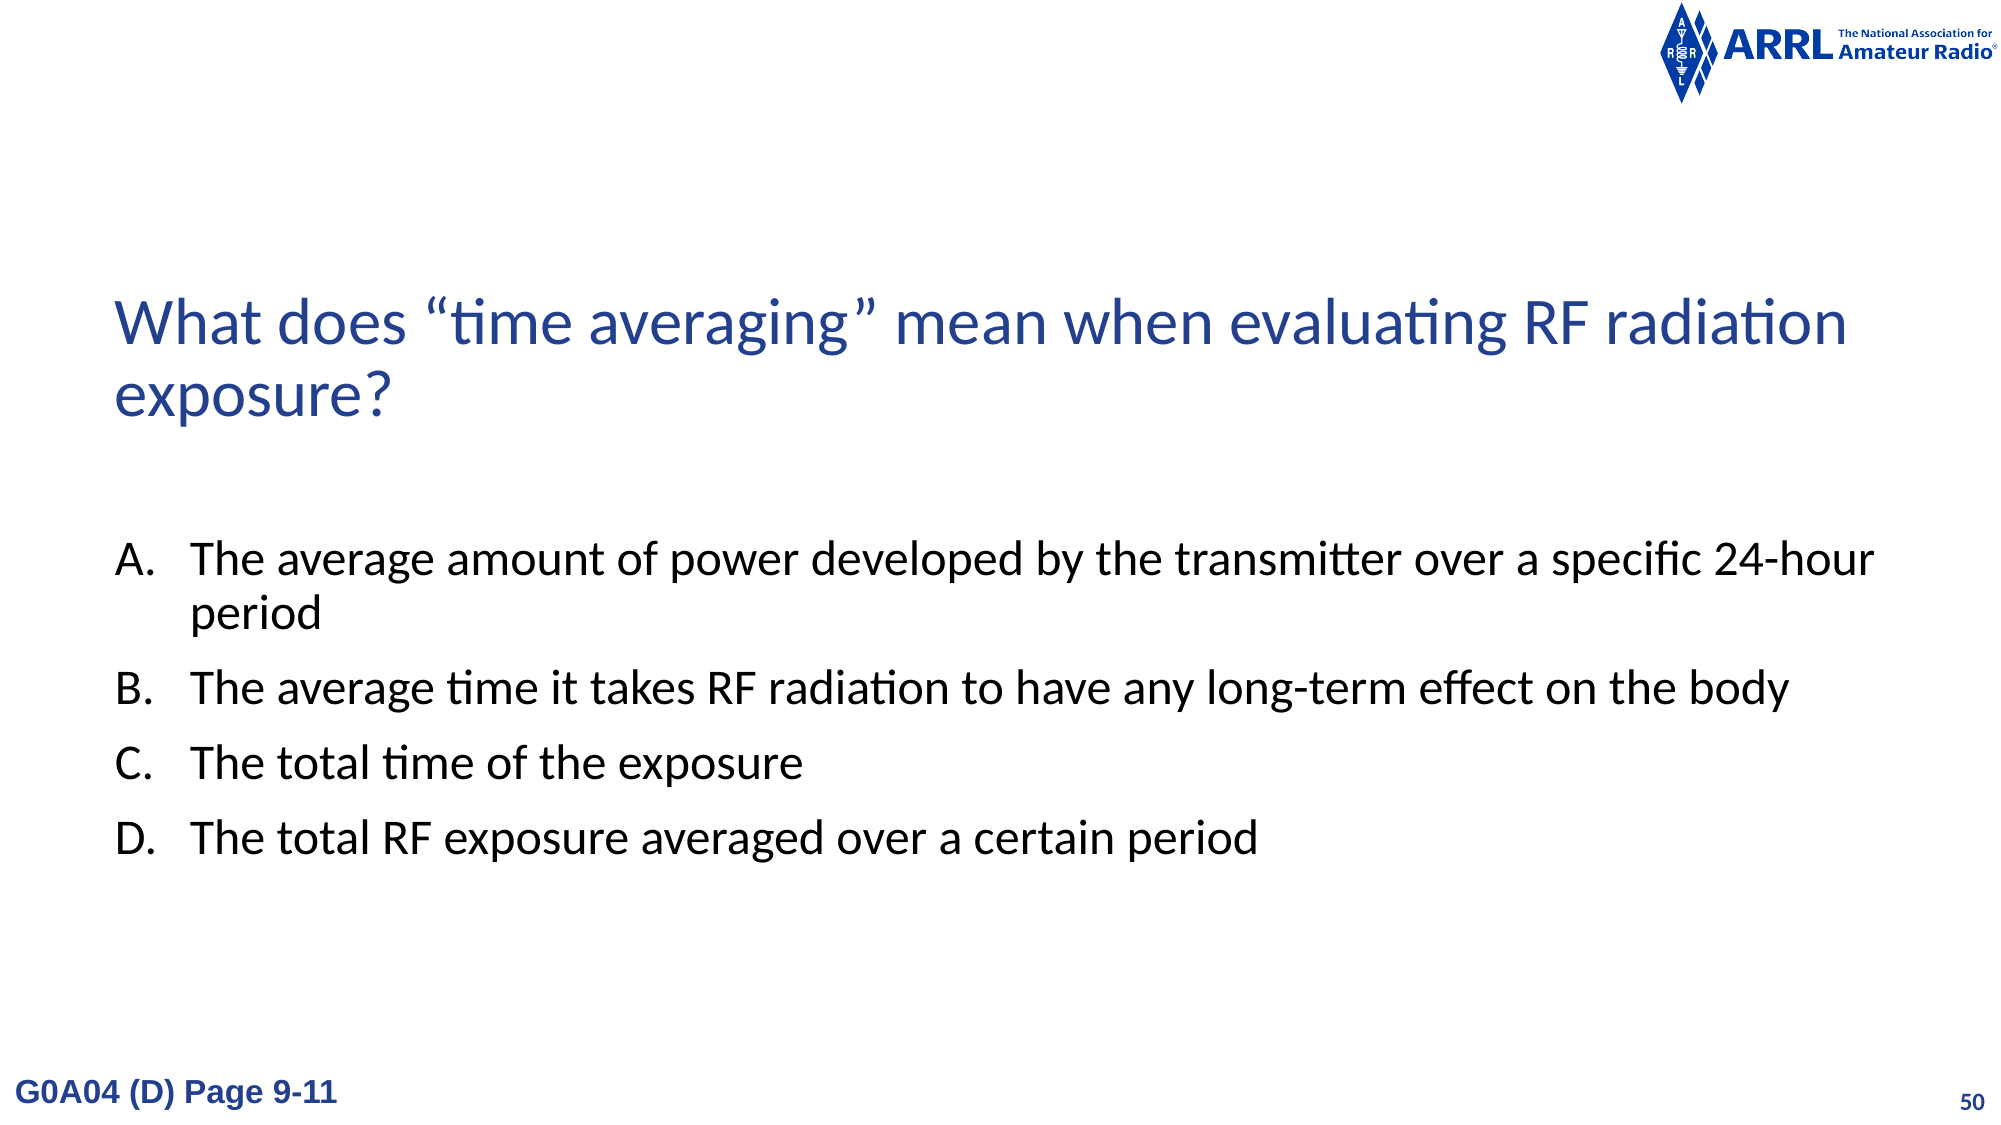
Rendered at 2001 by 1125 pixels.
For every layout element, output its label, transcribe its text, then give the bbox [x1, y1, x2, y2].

picture [1658, 0, 1999, 106]
text_box G0A04 (D) Page 9-11 [0, 1062, 1313, 1118]
list The average amount of power developed by the transmitter over a specific 24-hour period The average time it takes RF radiation to have any long-term effect on the body The total time of the exposure The total RF exposure averaged over a certain period [99, 525, 1900, 1005]
title What does “time averaging” mean when evaluating RF radiation exposure? [99, 249, 1900, 468]
text_box 50 [1875, 1077, 2000, 1123]
